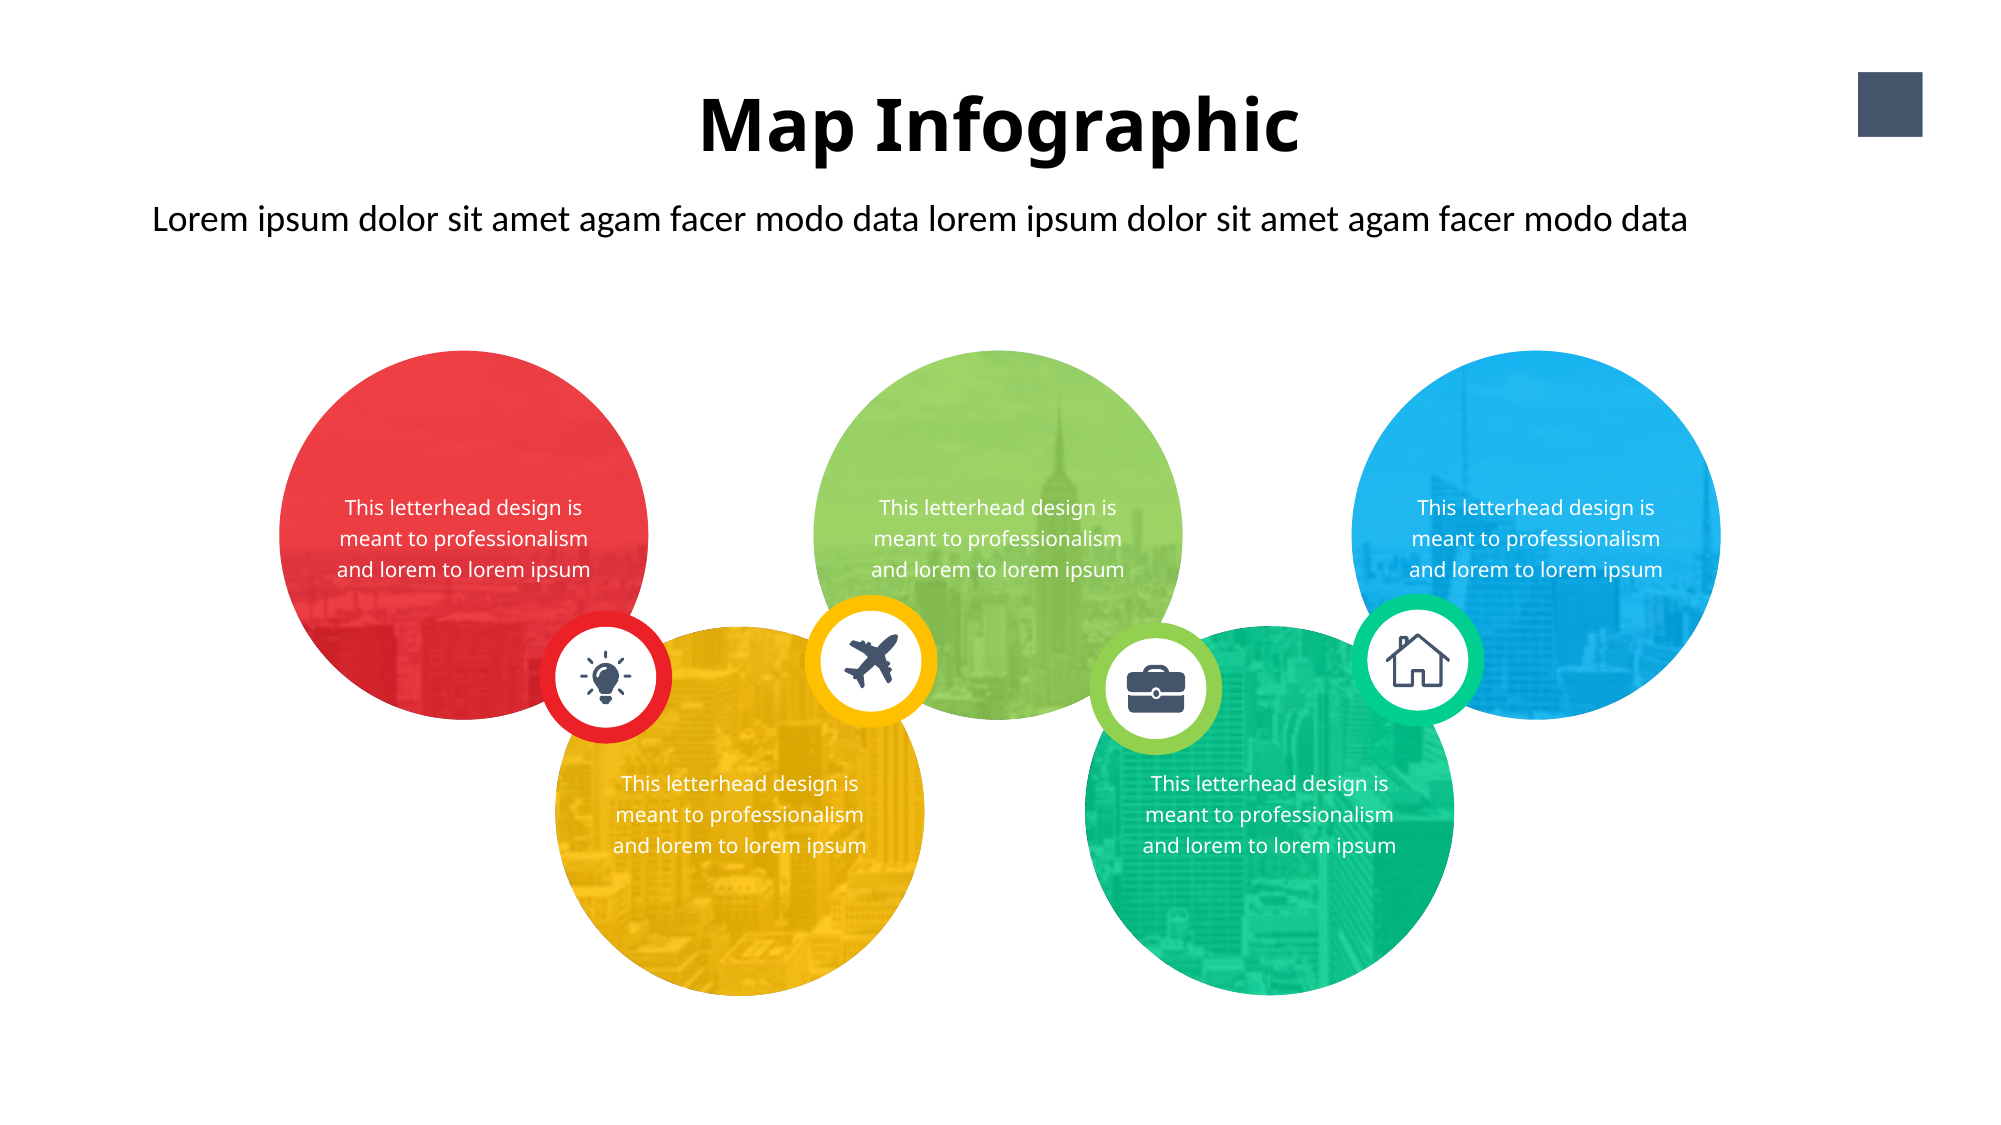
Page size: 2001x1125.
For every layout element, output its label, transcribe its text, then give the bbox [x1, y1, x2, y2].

picture [279, 350, 1721, 996]
subtitle Lorem ipsum dolor sit amet agam facer modo data lorem ipsum dolor sit amet agam facer modo data [137, 186, 1863, 227]
slide_number 8 [1863, 78, 1927, 130]
title Map Infographic [137, 72, 1863, 184]
text_box [1857, 71, 1924, 78]
text_box [1863, 130, 1924, 138]
